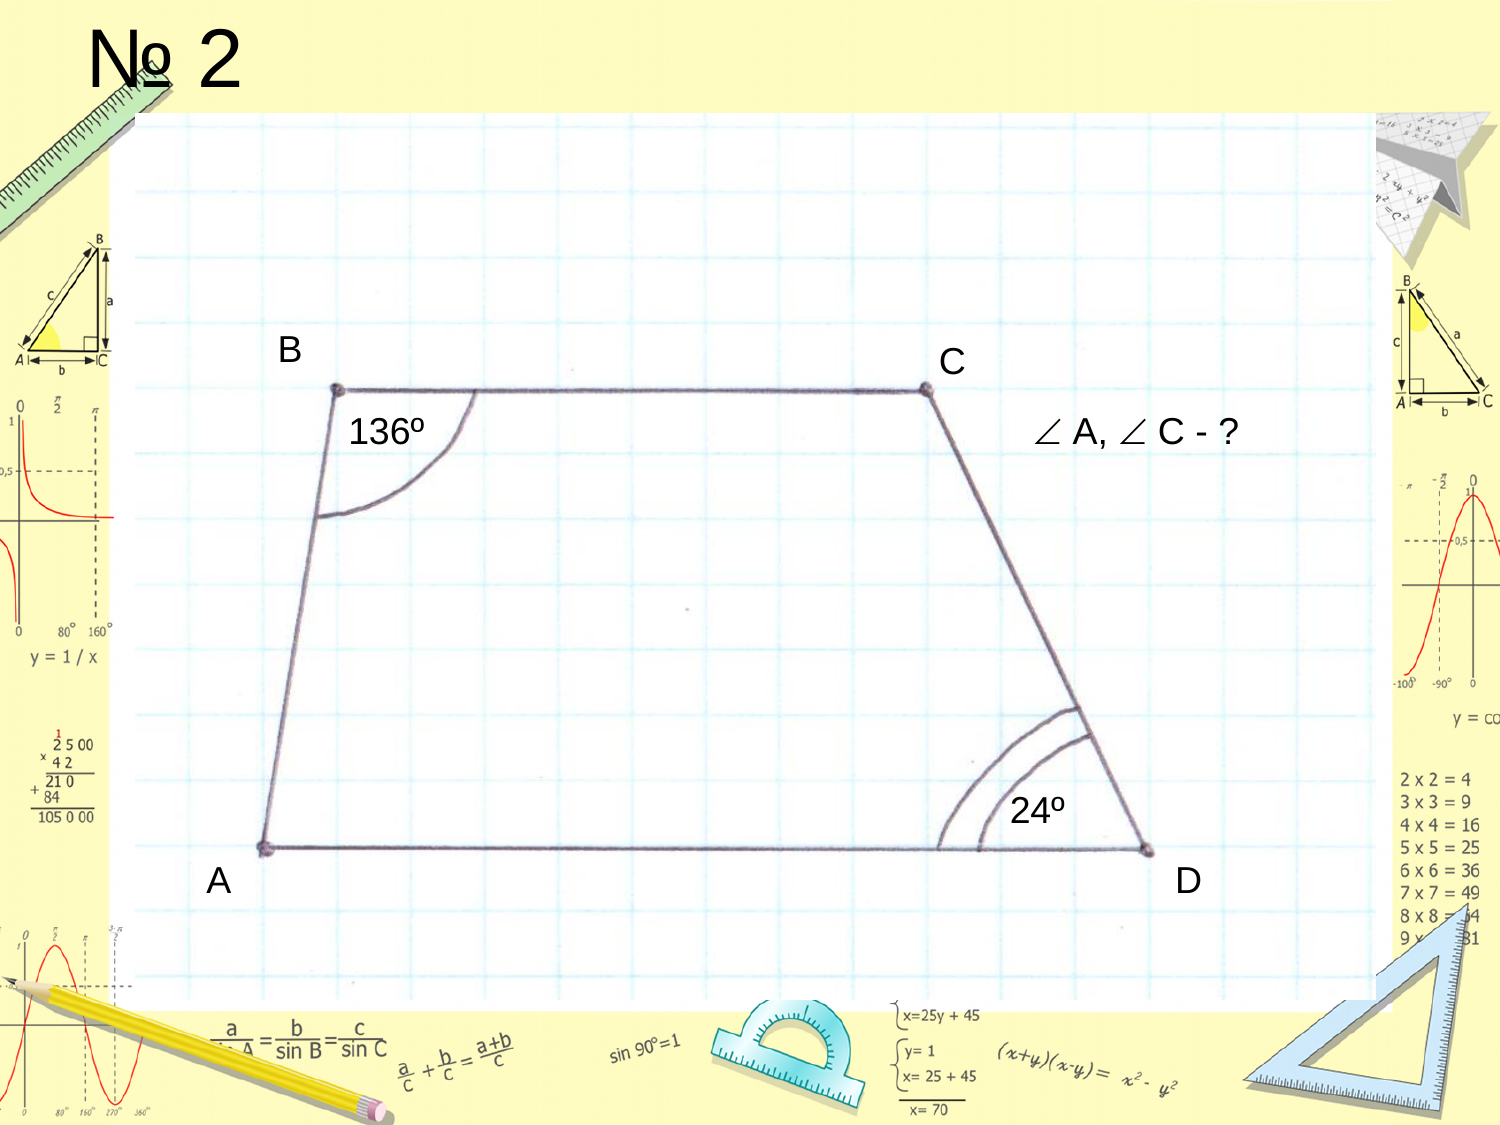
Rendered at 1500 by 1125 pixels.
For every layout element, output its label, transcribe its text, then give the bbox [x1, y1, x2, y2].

picture [0, 0, 1500, 1125]
title № 2 [70, 0, 1421, 108]
